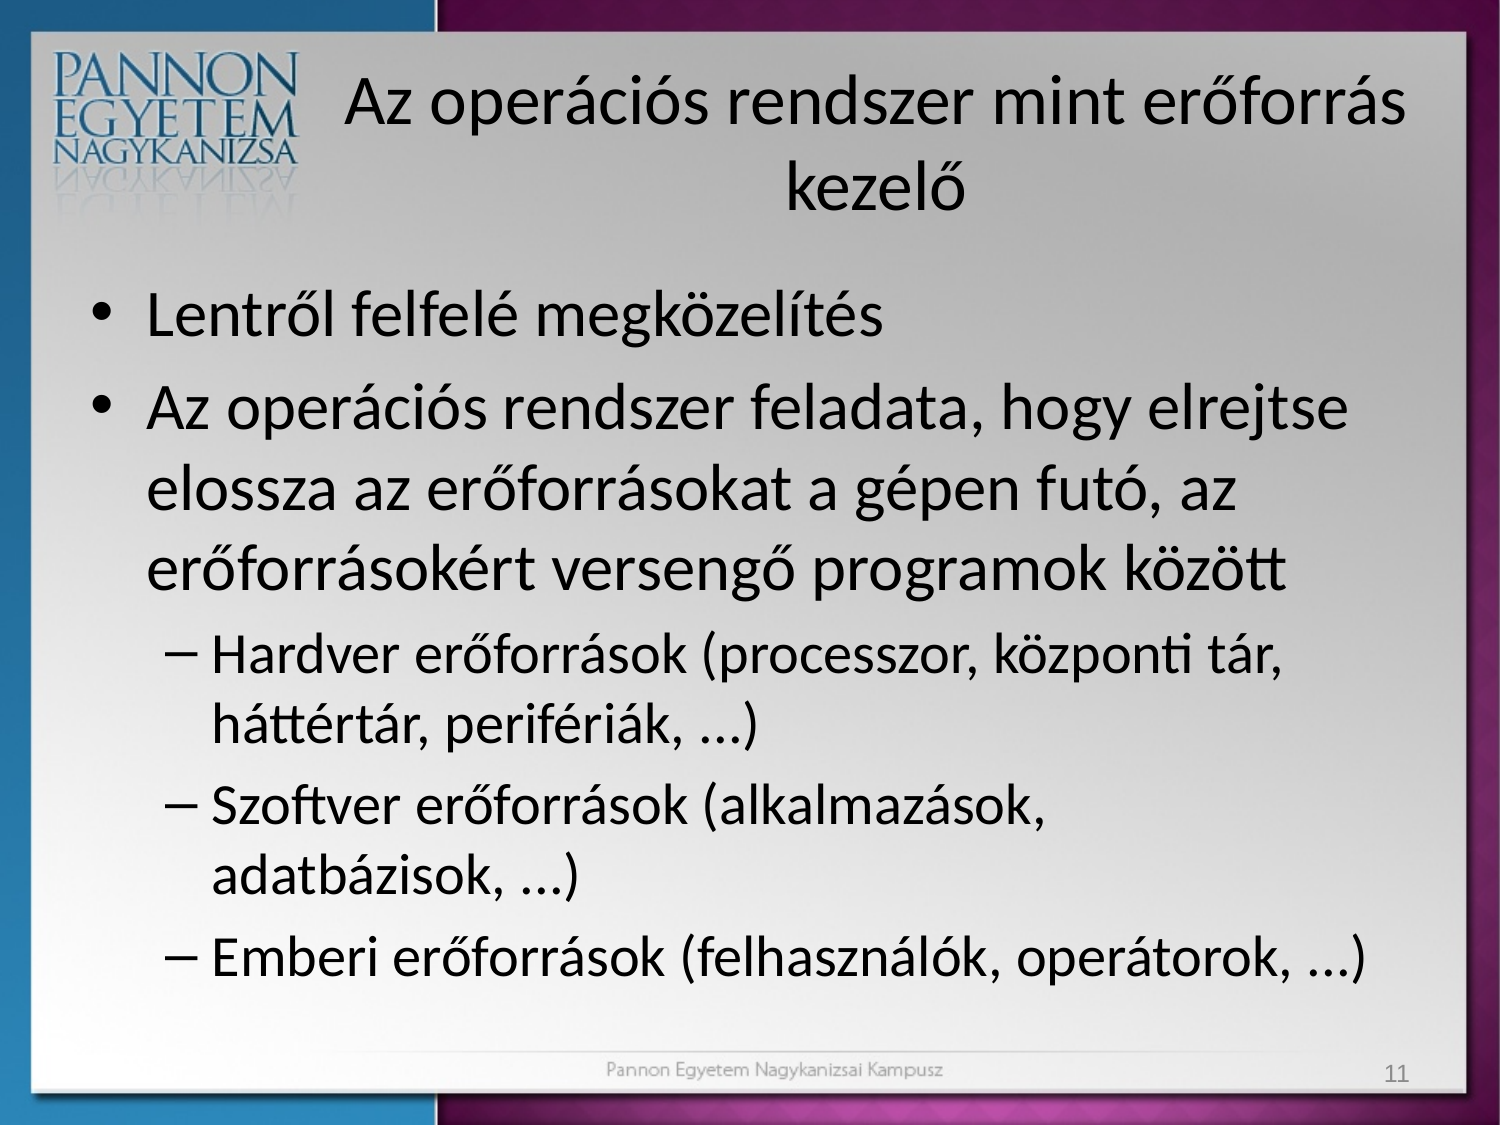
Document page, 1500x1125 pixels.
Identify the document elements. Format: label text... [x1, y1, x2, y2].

slide_number 11 [1074, 1042, 1425, 1103]
title Az operációs rendszer mint erőforrás kezelő [328, 45, 1425, 233]
picture [0, 0, 1500, 1125]
list Lentről felfelé megközelítés Az operációs rendszer feladata, hogy elrejtse elossza az erőforrásokat a gépen futó, az erőforrásokért versengő programok között Hardver erőforrások (processzor, központi tár, háttértár, perifériák, ...) Szoftver erőforrások (alkalmazások, adatbázisok, ...) Emberi erőforrások (felhasználók, operátorok, ...) [75, 262, 1425, 1075]
